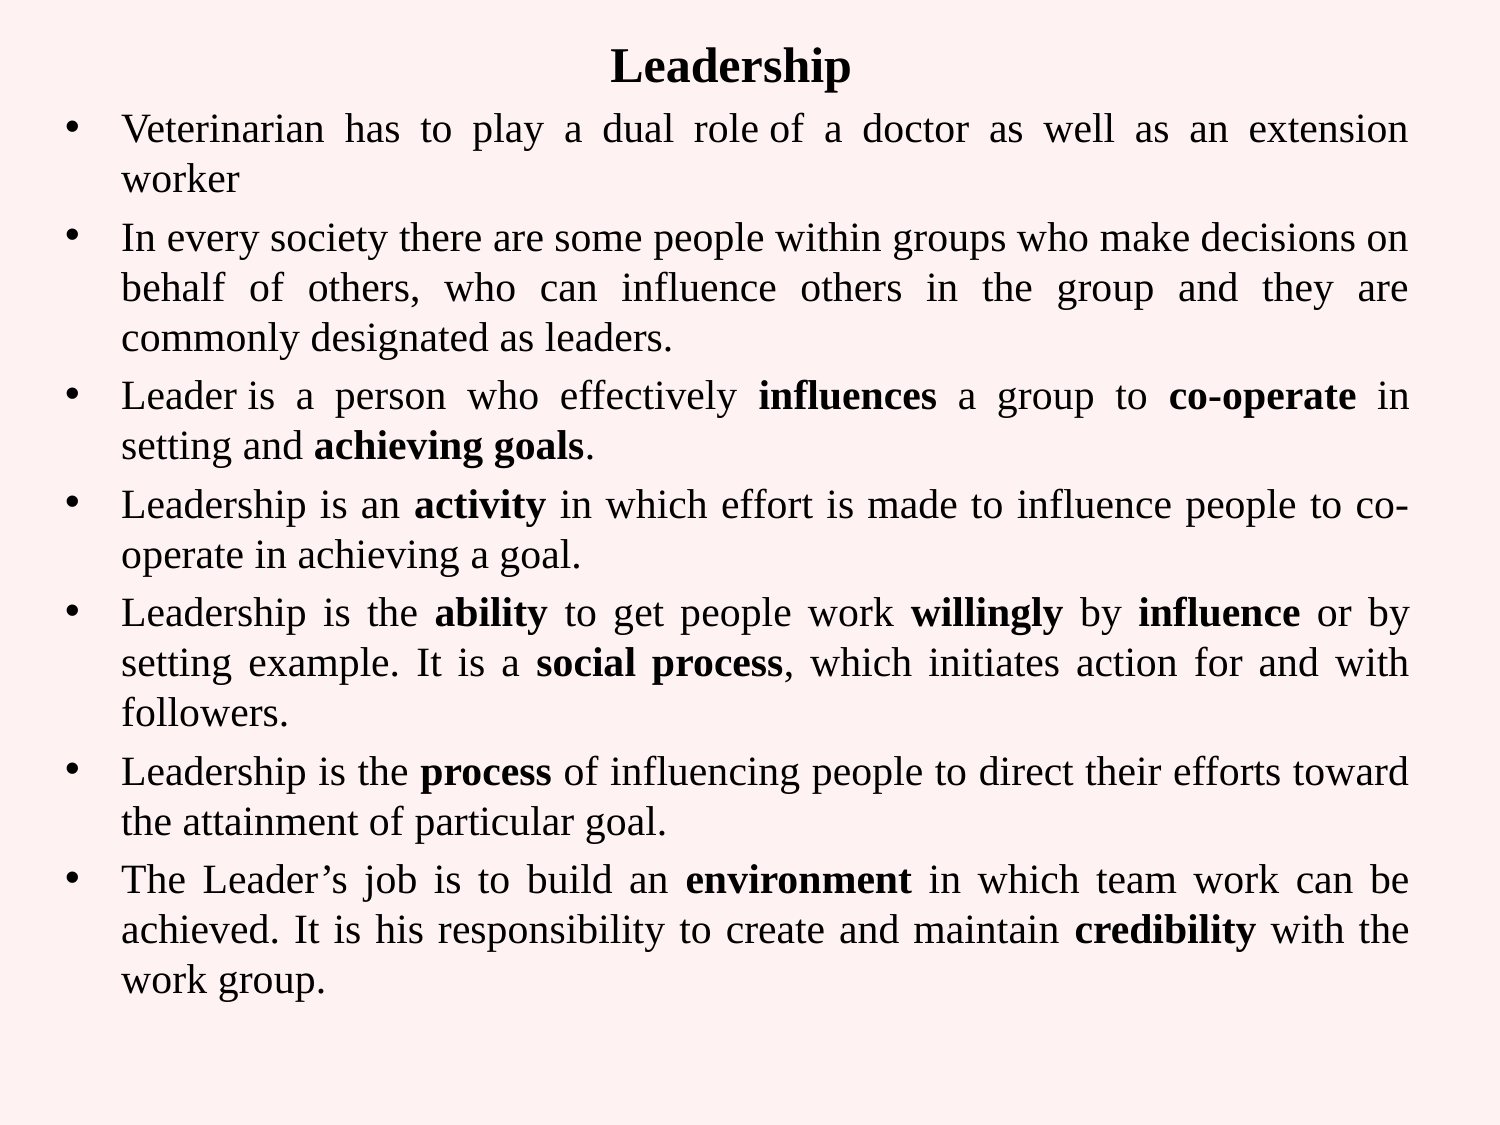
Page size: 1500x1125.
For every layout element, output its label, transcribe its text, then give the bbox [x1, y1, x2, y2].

list Leadership Veterinarian has to play a dual role of a doctor as well as an extension worker In every society there are some people within groups who make decisions on behalf of others, who can influence others in the group and they are commonly designated as leaders. Leader is a person who effectively influences a group to co-operate in setting and achieving goals. Leadership is an activity in which effort is made to influence people to co-operate in achieving a goal. Leadership is the ability to get people work willingly by influence or by setting example. It is a social process, which initiates action for and with followers. Leadership is the process of influencing people to direct their efforts toward the attainment of particular goal. The Leader’s job is to build an environment in which team work can be achieved. It is his responsibility to create and maintain credibility with the work group. [50, 24, 1425, 1050]
